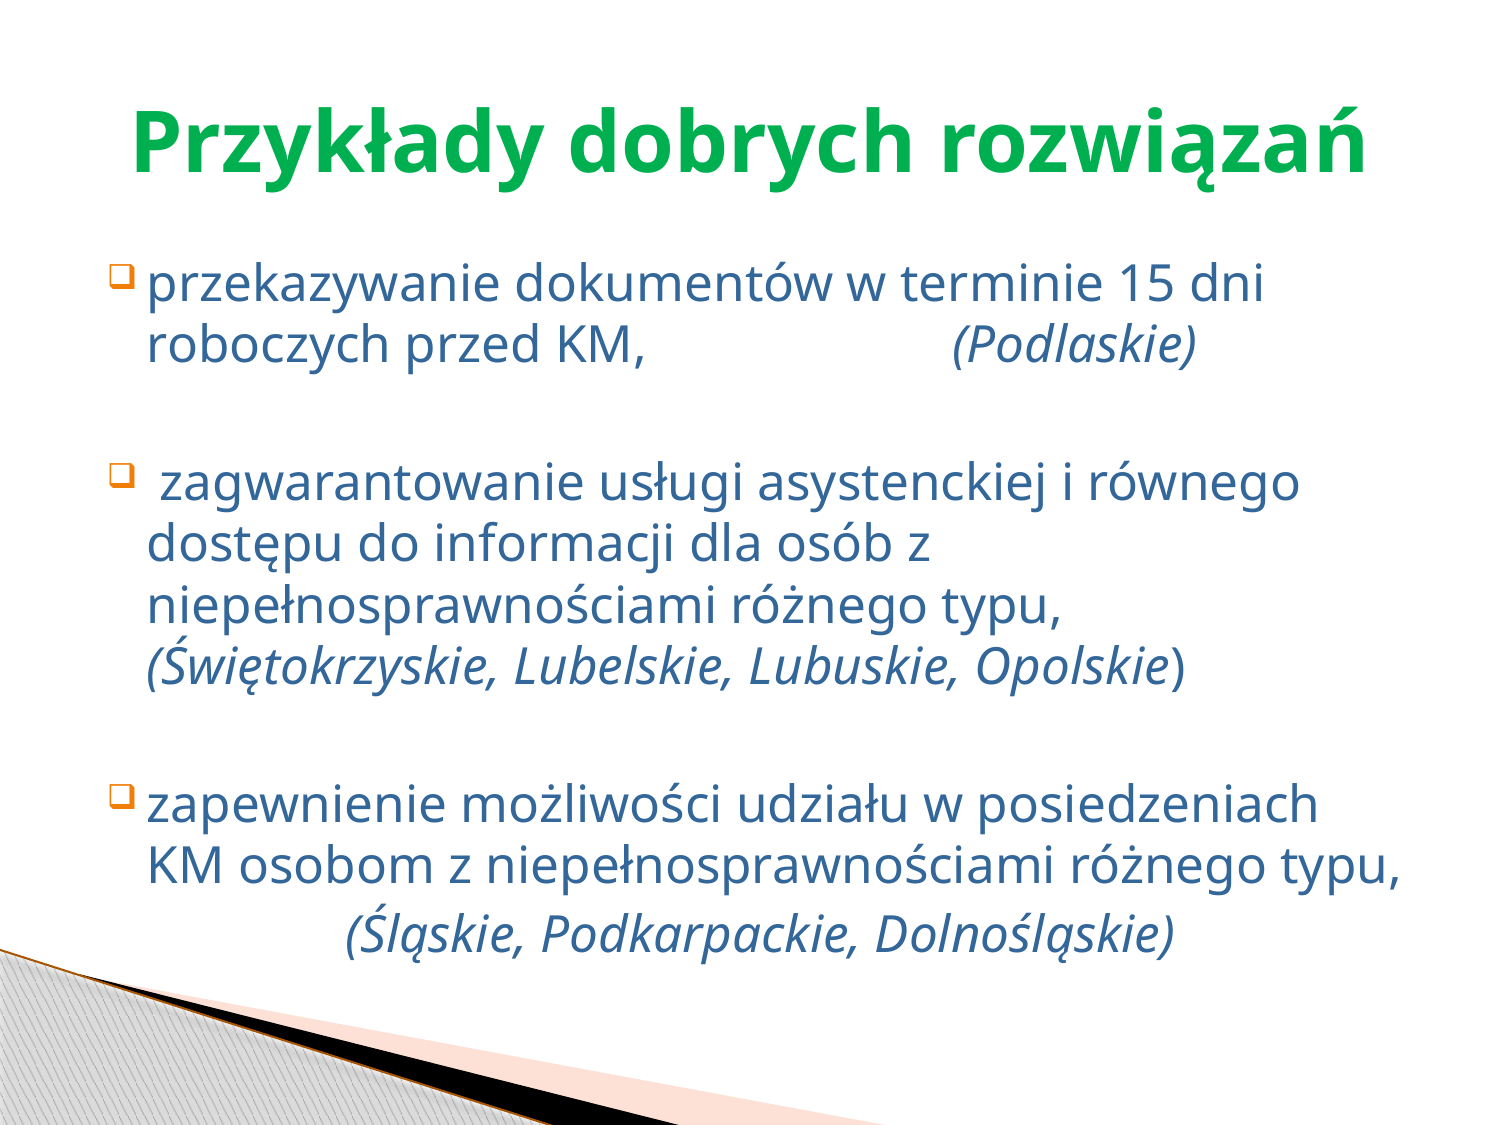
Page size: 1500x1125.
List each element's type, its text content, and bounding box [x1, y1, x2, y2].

title Przykłady dobrych rozwiązań [75, 45, 1425, 233]
list przekazywanie dokumentów w terminie 15 dni roboczych przed KM, (Podlaskie) zagwarantowanie usługi asystenckiej i równego dostępu do informacji dla osób z niepełnosprawnościami różnego typu, (Świętokrzyskie, Lubelskie, Lubuskie, Opolskie) zapewnienie możliwości udziału w posiedzeniach KM osobom z niepełnosprawnościami różnego typu, (Śląskie, Podkarpackie, Dolnośląskie) [75, 243, 1425, 986]
